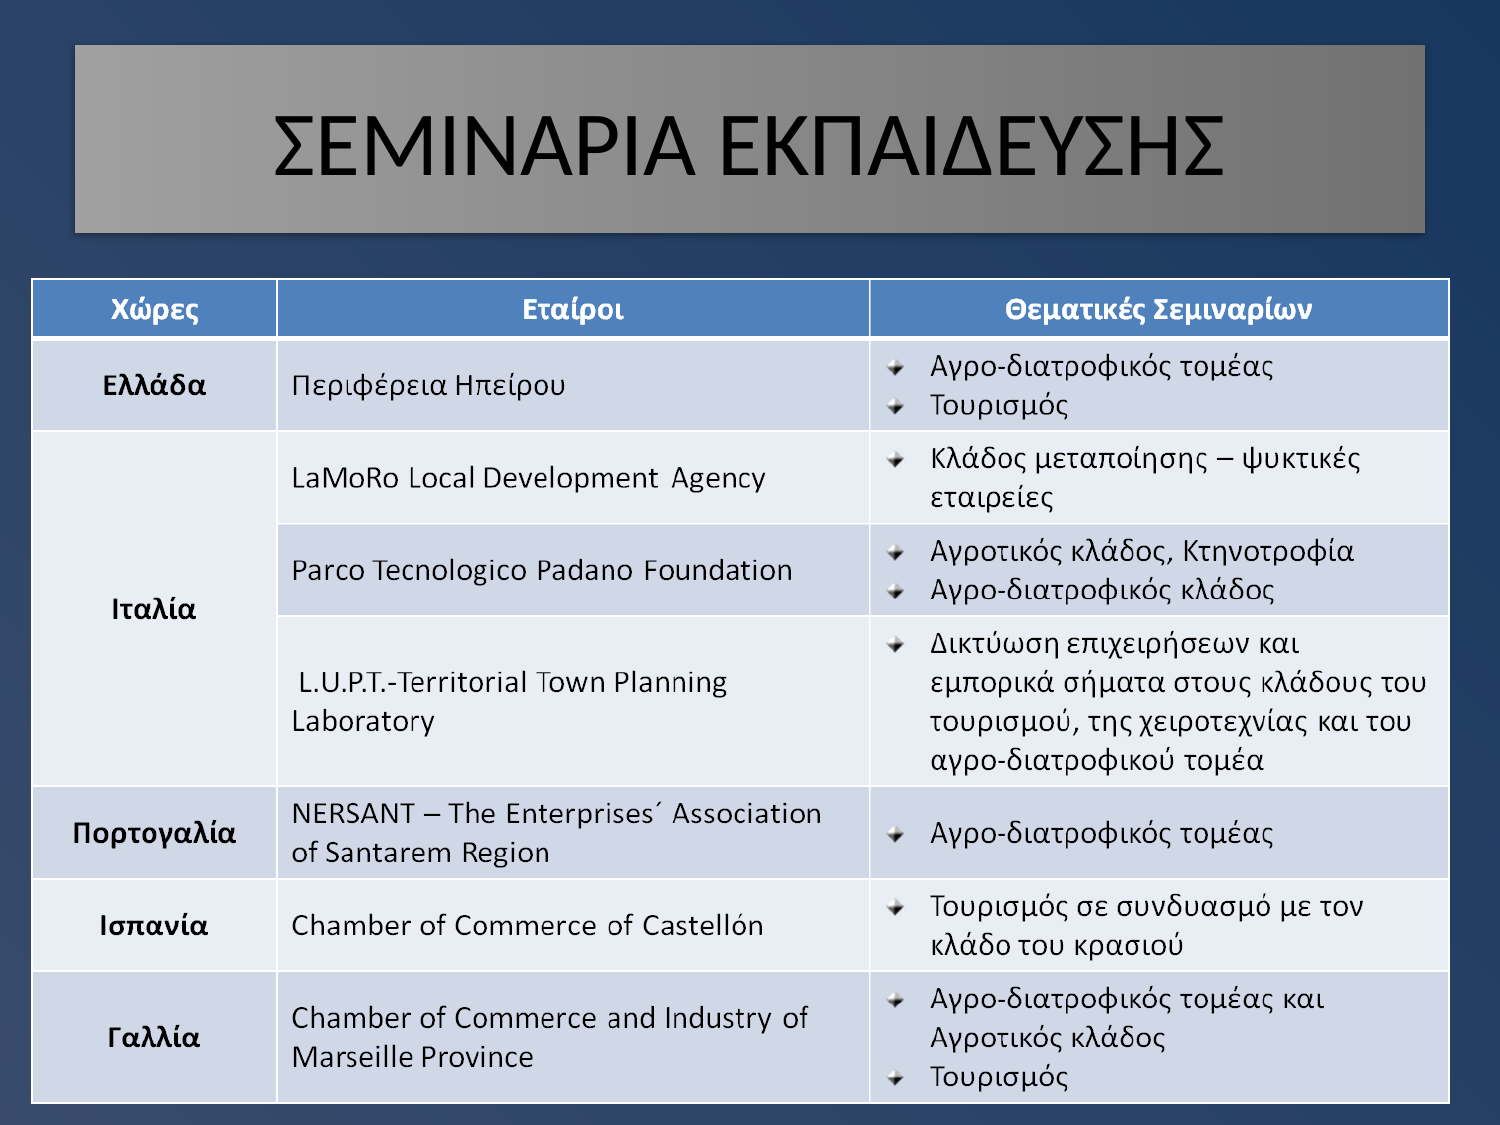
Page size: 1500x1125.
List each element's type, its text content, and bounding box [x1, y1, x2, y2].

title ΣΕΜΙΝΑΡΙΑ ΕΚΠΑΙΔΕΥΣΗΣ [74, 44, 1426, 233]
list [19, 266, 1460, 1114]
